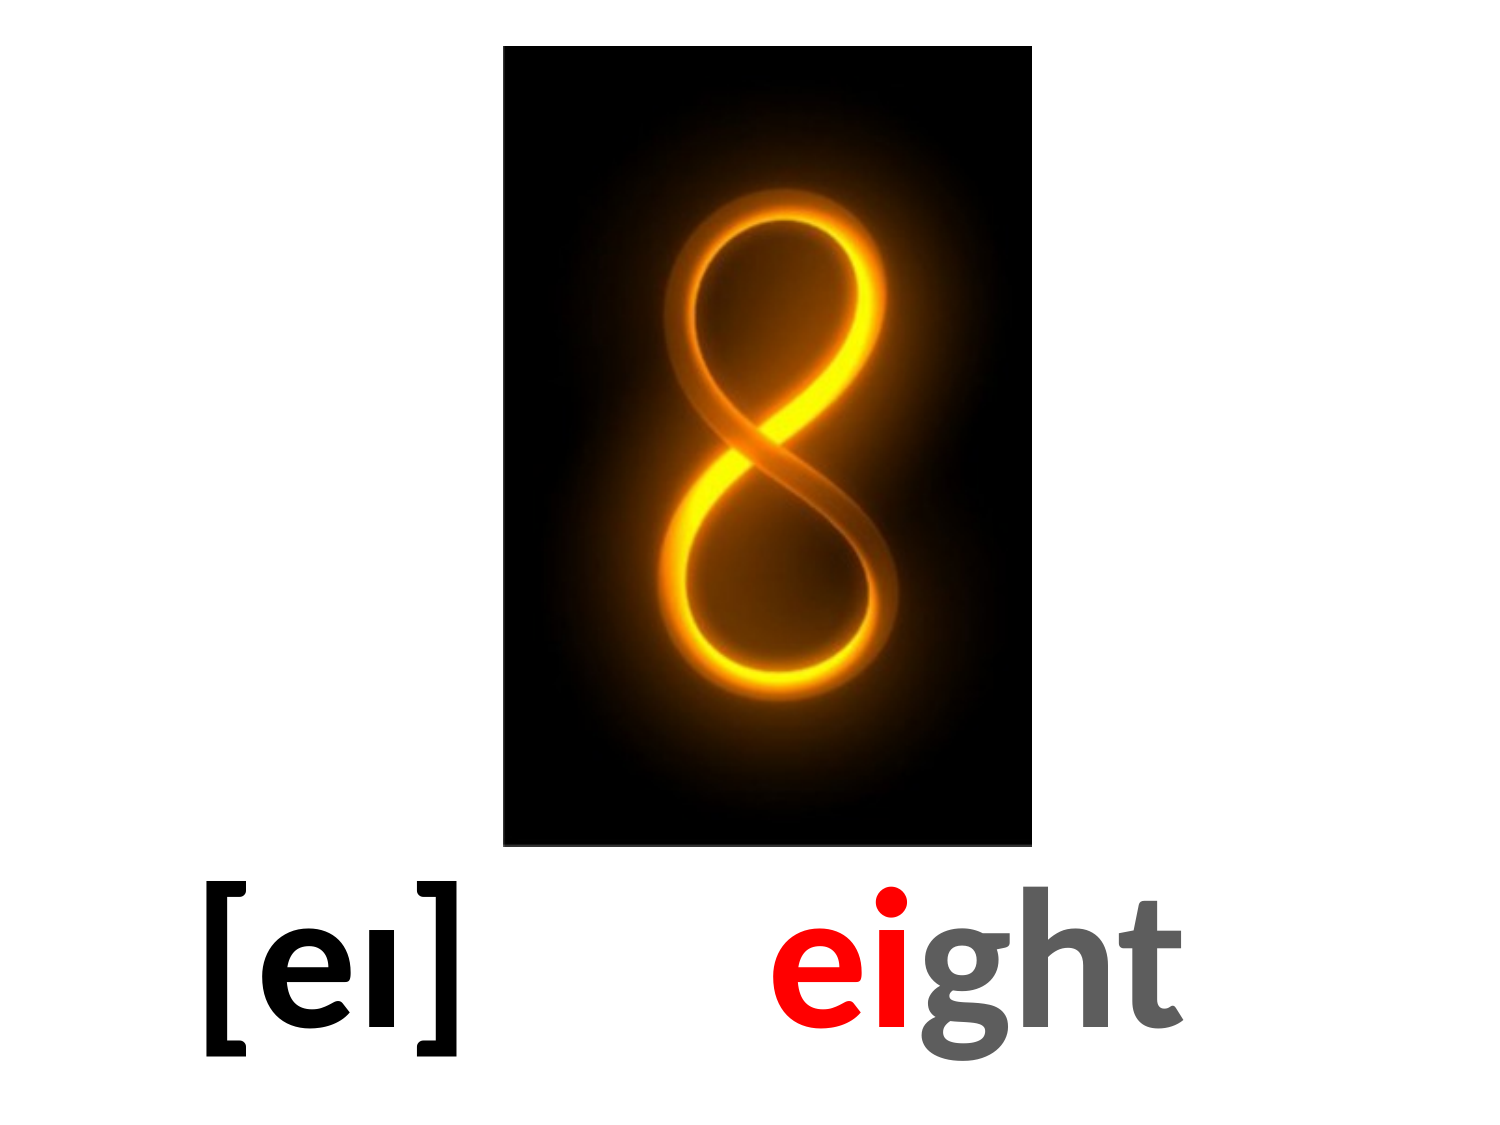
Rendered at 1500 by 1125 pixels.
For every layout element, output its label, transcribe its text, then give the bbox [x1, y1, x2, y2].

text_box [eı] [177, 820, 487, 1075]
picture [503, 46, 1032, 847]
text_box eight [752, 820, 1202, 1076]
